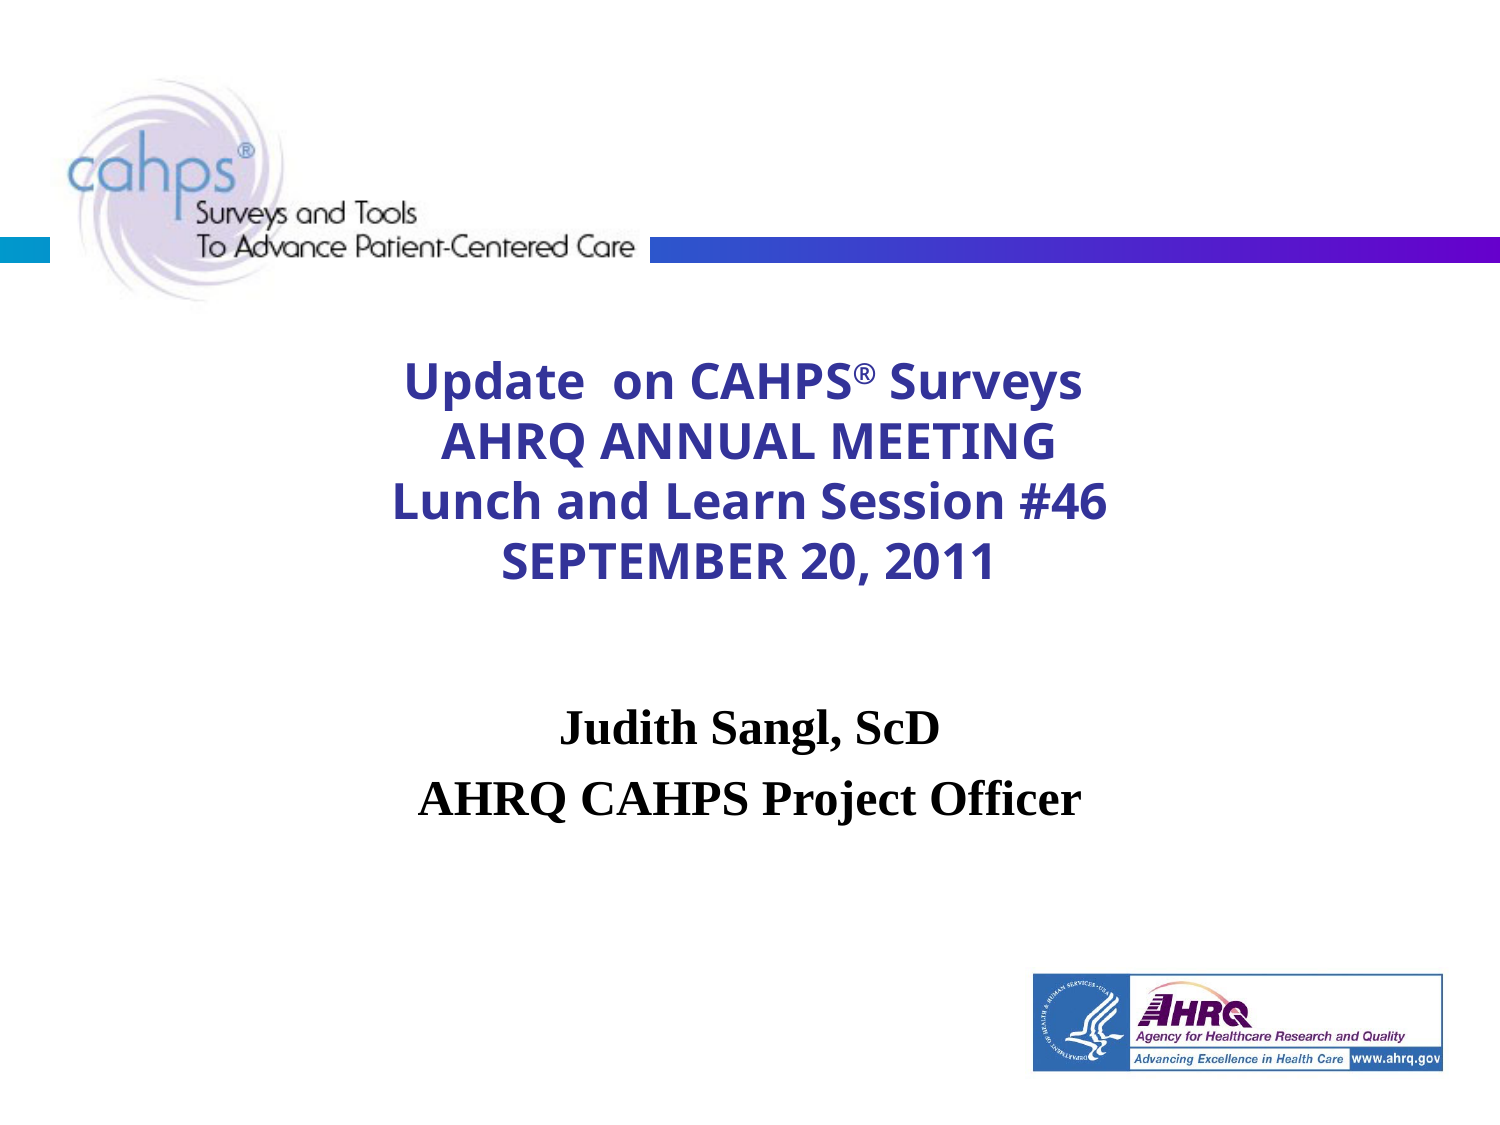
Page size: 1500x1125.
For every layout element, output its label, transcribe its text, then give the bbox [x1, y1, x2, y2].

subtitle Judith Sangl, ScD AHRQ CAHPS Project Officer [224, 687, 1276, 863]
title Update on CAHPS® Surveys AHRQ ANNUAL MEETING Lunch and Learn Session #46 SEPTEMBER 20, 2011 [112, 349, 1388, 591]
picture [1025, 967, 1450, 1080]
picture [50, 75, 650, 314]
